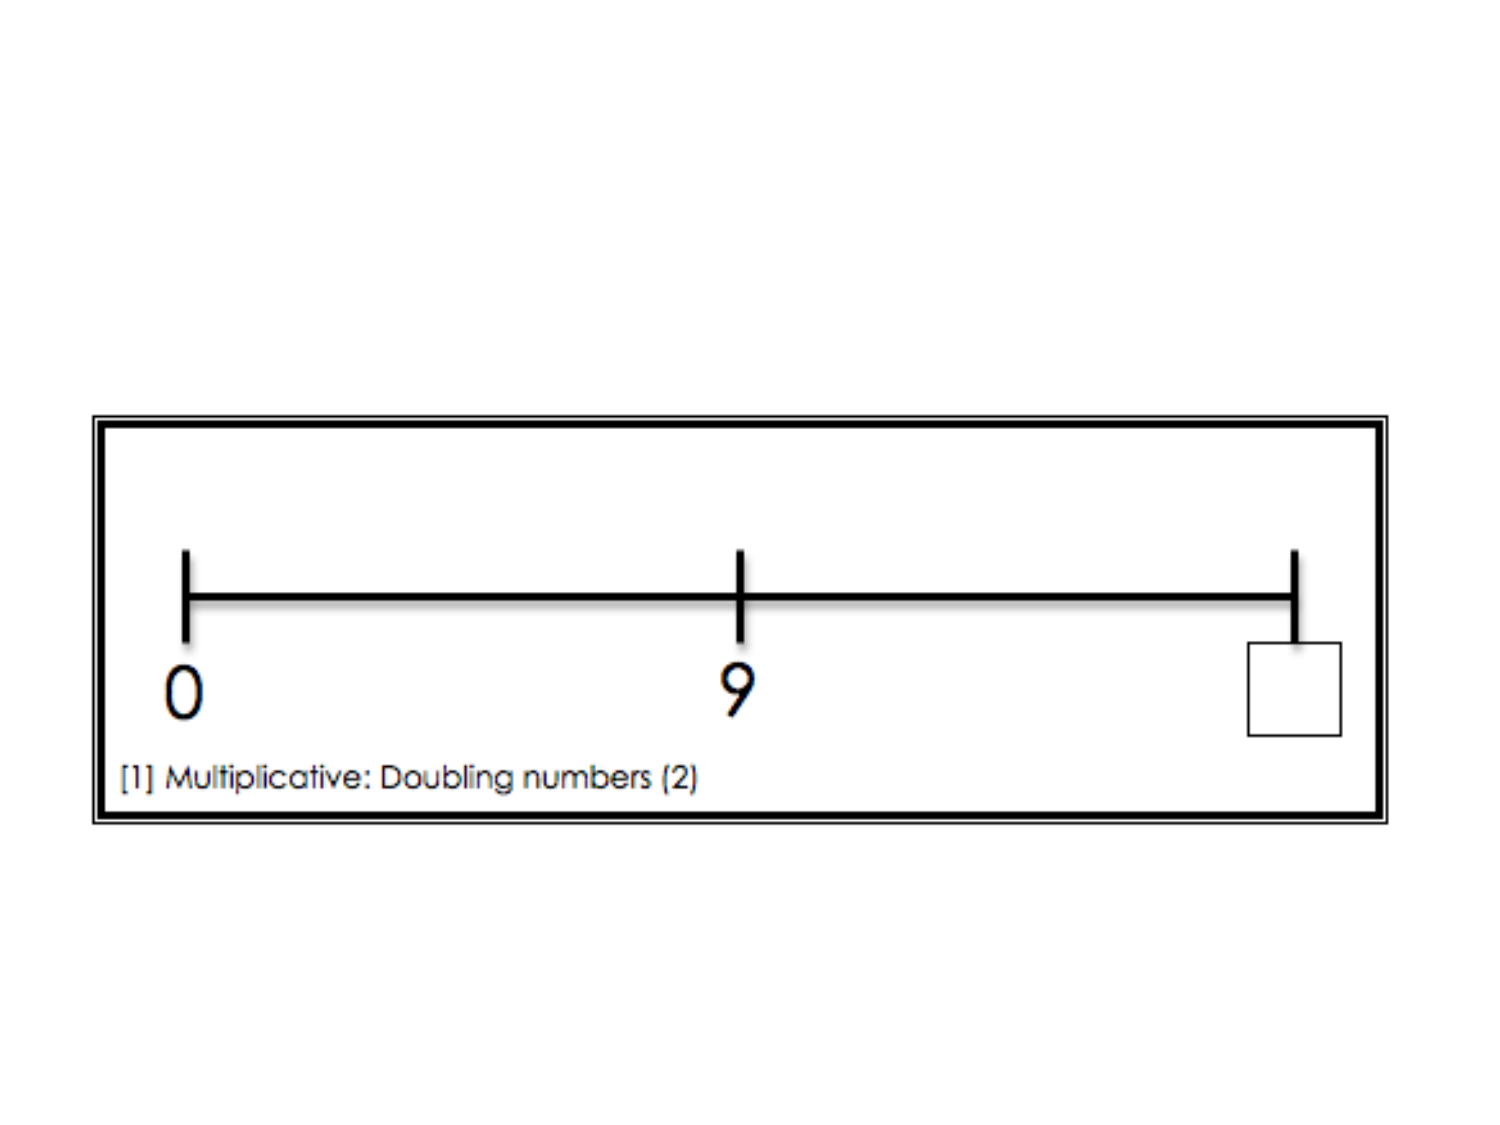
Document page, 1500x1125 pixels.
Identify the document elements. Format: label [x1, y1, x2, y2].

list [74, 262, 1426, 1006]
